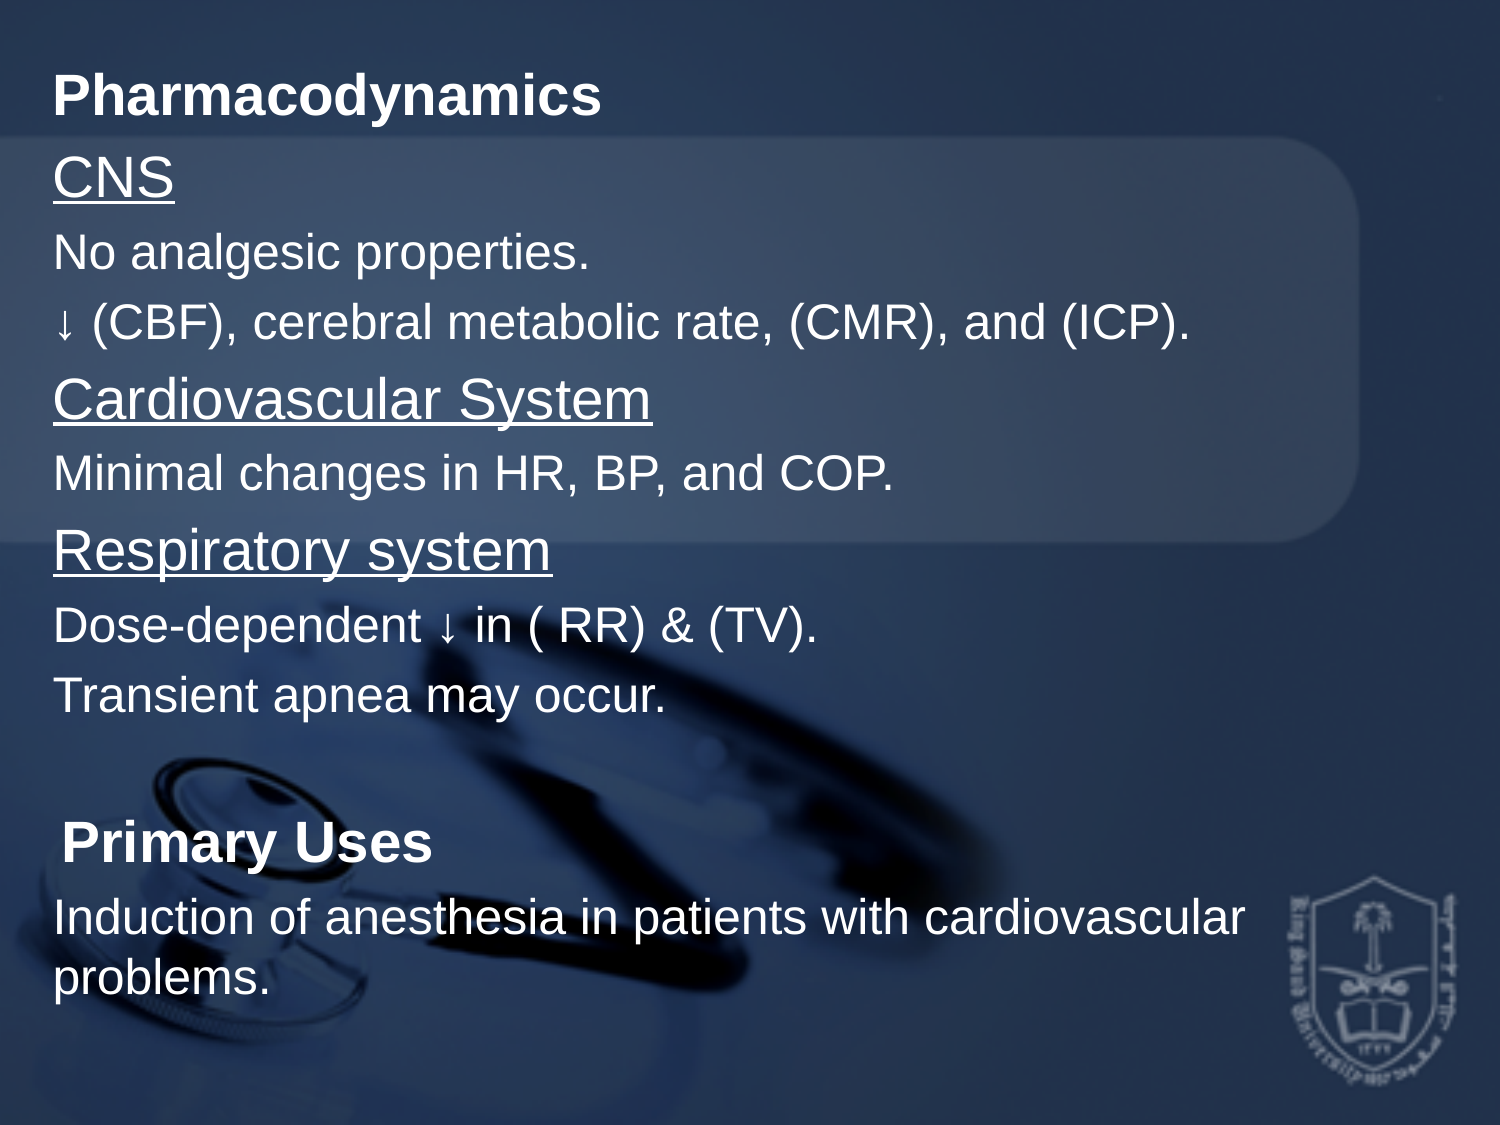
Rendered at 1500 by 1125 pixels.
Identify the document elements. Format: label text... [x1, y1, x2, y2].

picture [0, 0, 1500, 1125]
list Pharmacodynamics CNS No analgesic properties. ↓ (CBF), cerebral metabolic rate, (CMR), and (ICP). Cardiovascular System Minimal changes in HR, BP, and COP. Respiratory system Dose-dependent ↓ in ( RR) & (TV). Transient apnea may occur. Primary Uses Induction of anesthesia in patients with cardiovascular problems. [37, 50, 1388, 1075]
